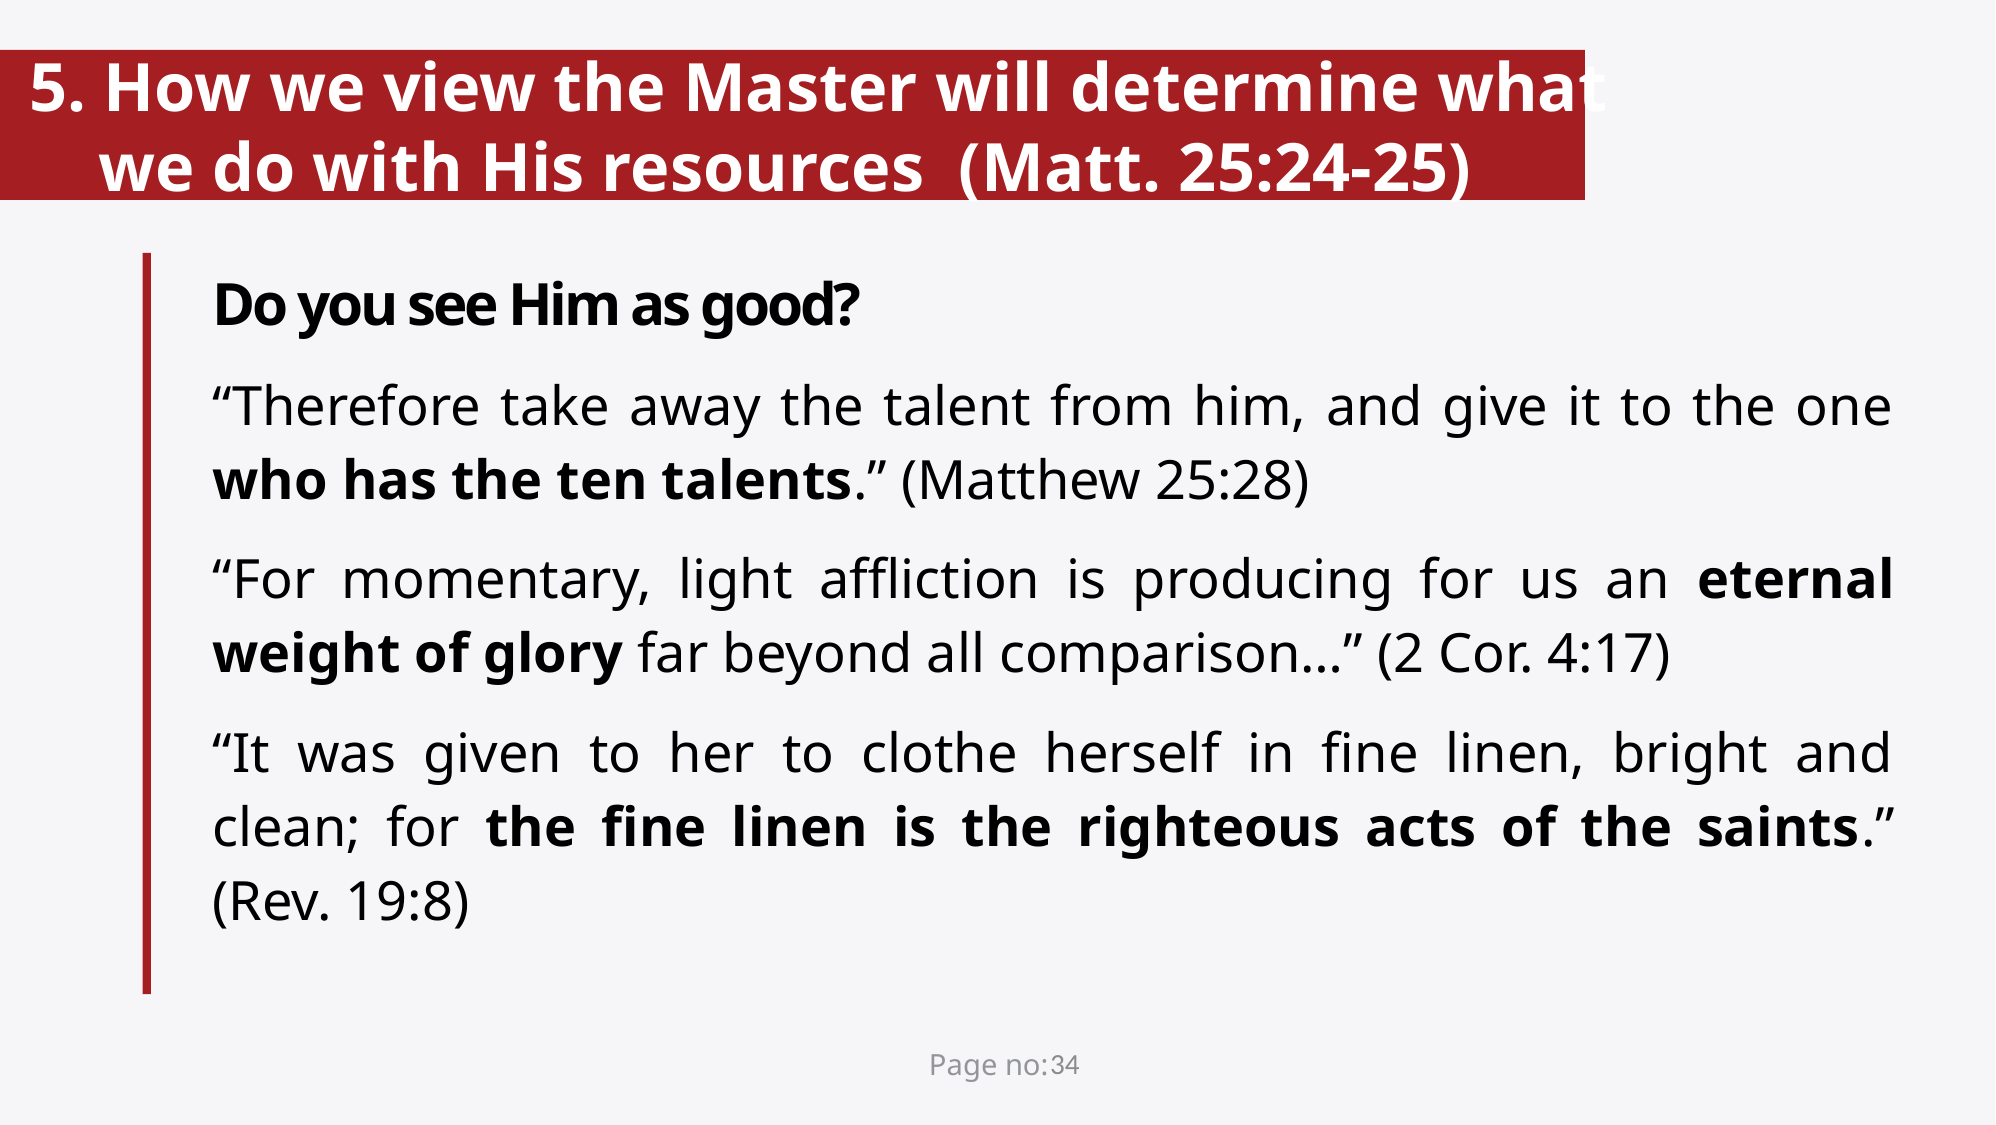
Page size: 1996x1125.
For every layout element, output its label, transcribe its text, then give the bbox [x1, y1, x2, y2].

title 5. How we view the Master will determine what we do with His resources (Matt. 25:24-25) [14, 62, 1810, 188]
subtitle Do you see Him as good? “Therefore take away the talent from him, and give it to the one who has the ten talents.” (Matthew 25:28) “For momentary, light affliction is producing for us an eternal weight of glory far beyond all comparison…” (2 Cor. 4:17) “It was given to her to clothe herself in fine linen, bright and clean; for the fine linen is the righteous acts of the saints.” (Rev. 19:8) [197, 249, 1910, 1000]
